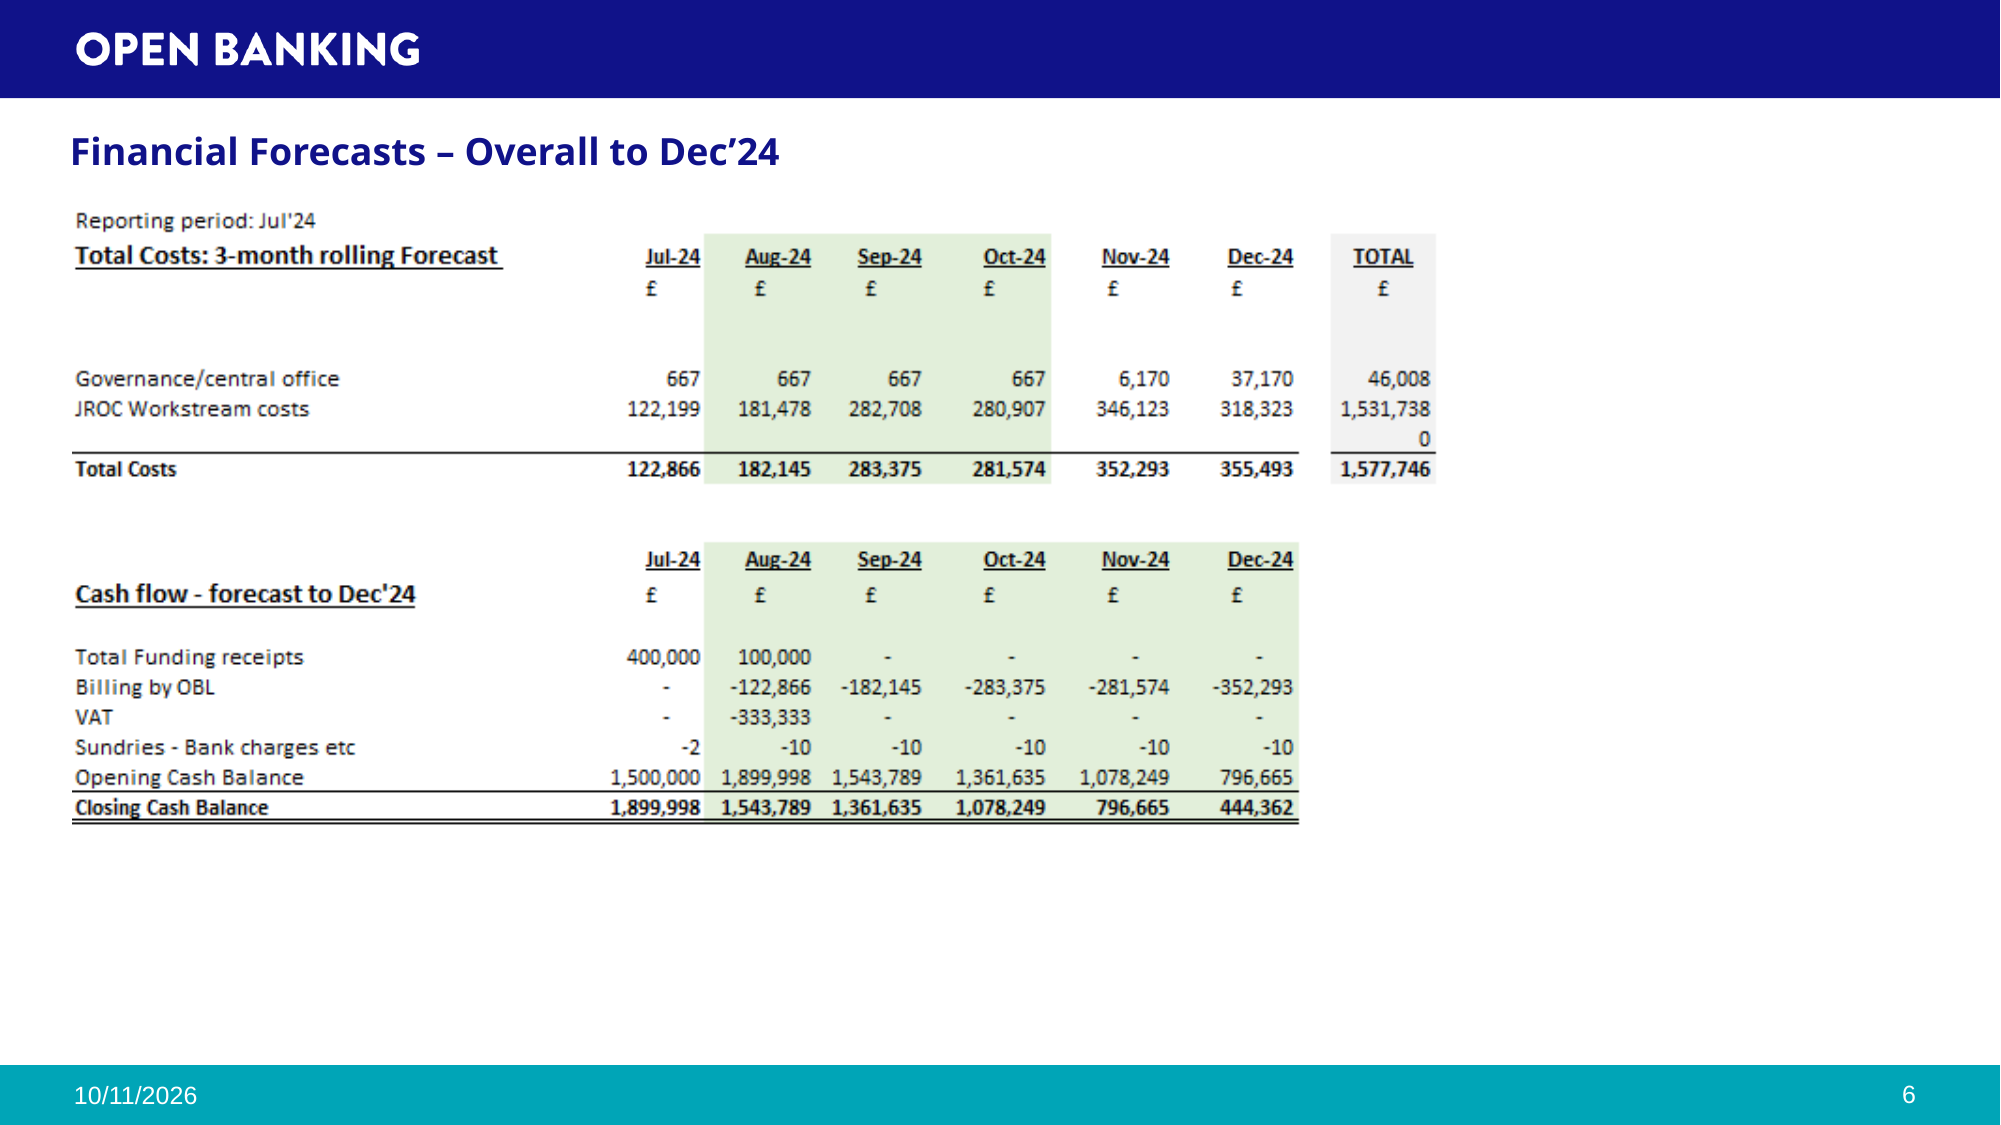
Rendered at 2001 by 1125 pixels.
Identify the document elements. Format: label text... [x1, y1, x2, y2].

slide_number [59, 1065, 509, 1125]
footer [662, 1064, 1338, 1124]
picture [72, 206, 1442, 836]
title Financial Forecasts – Overall to Dec’24 [54, 125, 1629, 207]
slide_number 6 [1412, 1064, 1932, 1124]
picture [43, 0, 452, 99]
